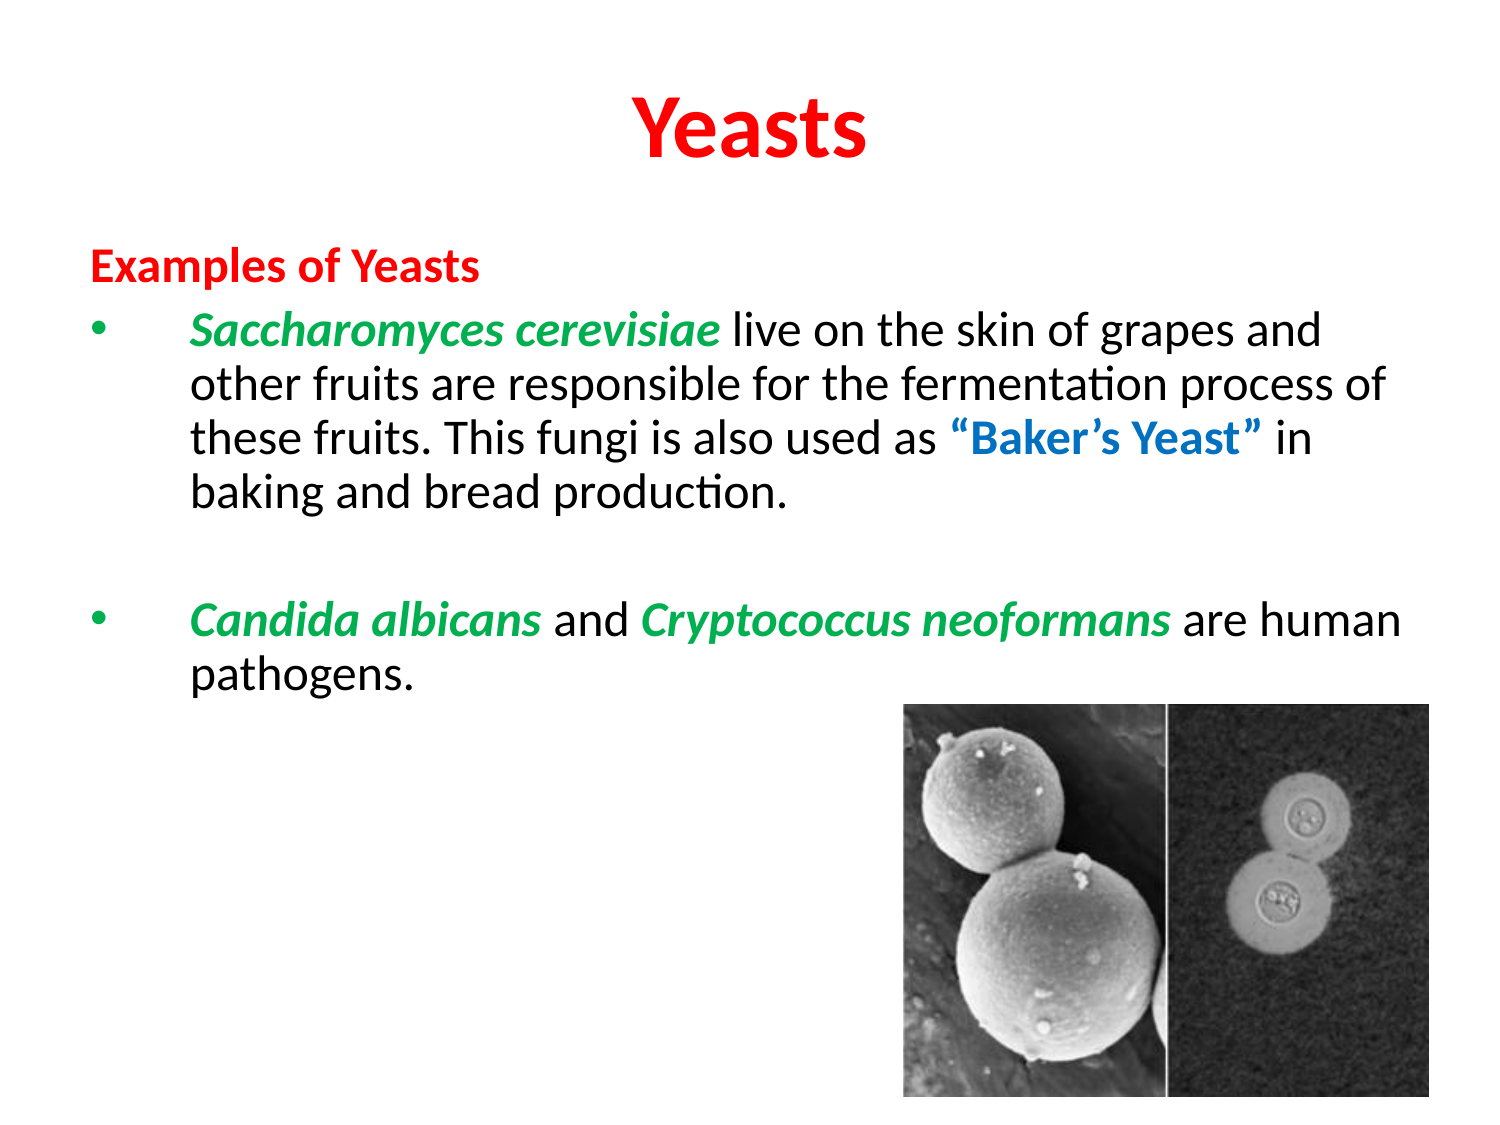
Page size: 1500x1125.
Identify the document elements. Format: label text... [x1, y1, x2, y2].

list Examples of Yeasts Saccharomyces cerevisiae live on the skin of grapes and other fruits are responsible for the fermentation process of these fruits. This fungi is also used as “Baker’s Yeast” in baking and bread production. Candida albicans and Cryptococcus neoformans are human pathogens. [75, 231, 1425, 1071]
title Yeasts [75, 45, 1425, 197]
picture [903, 703, 1429, 1097]
